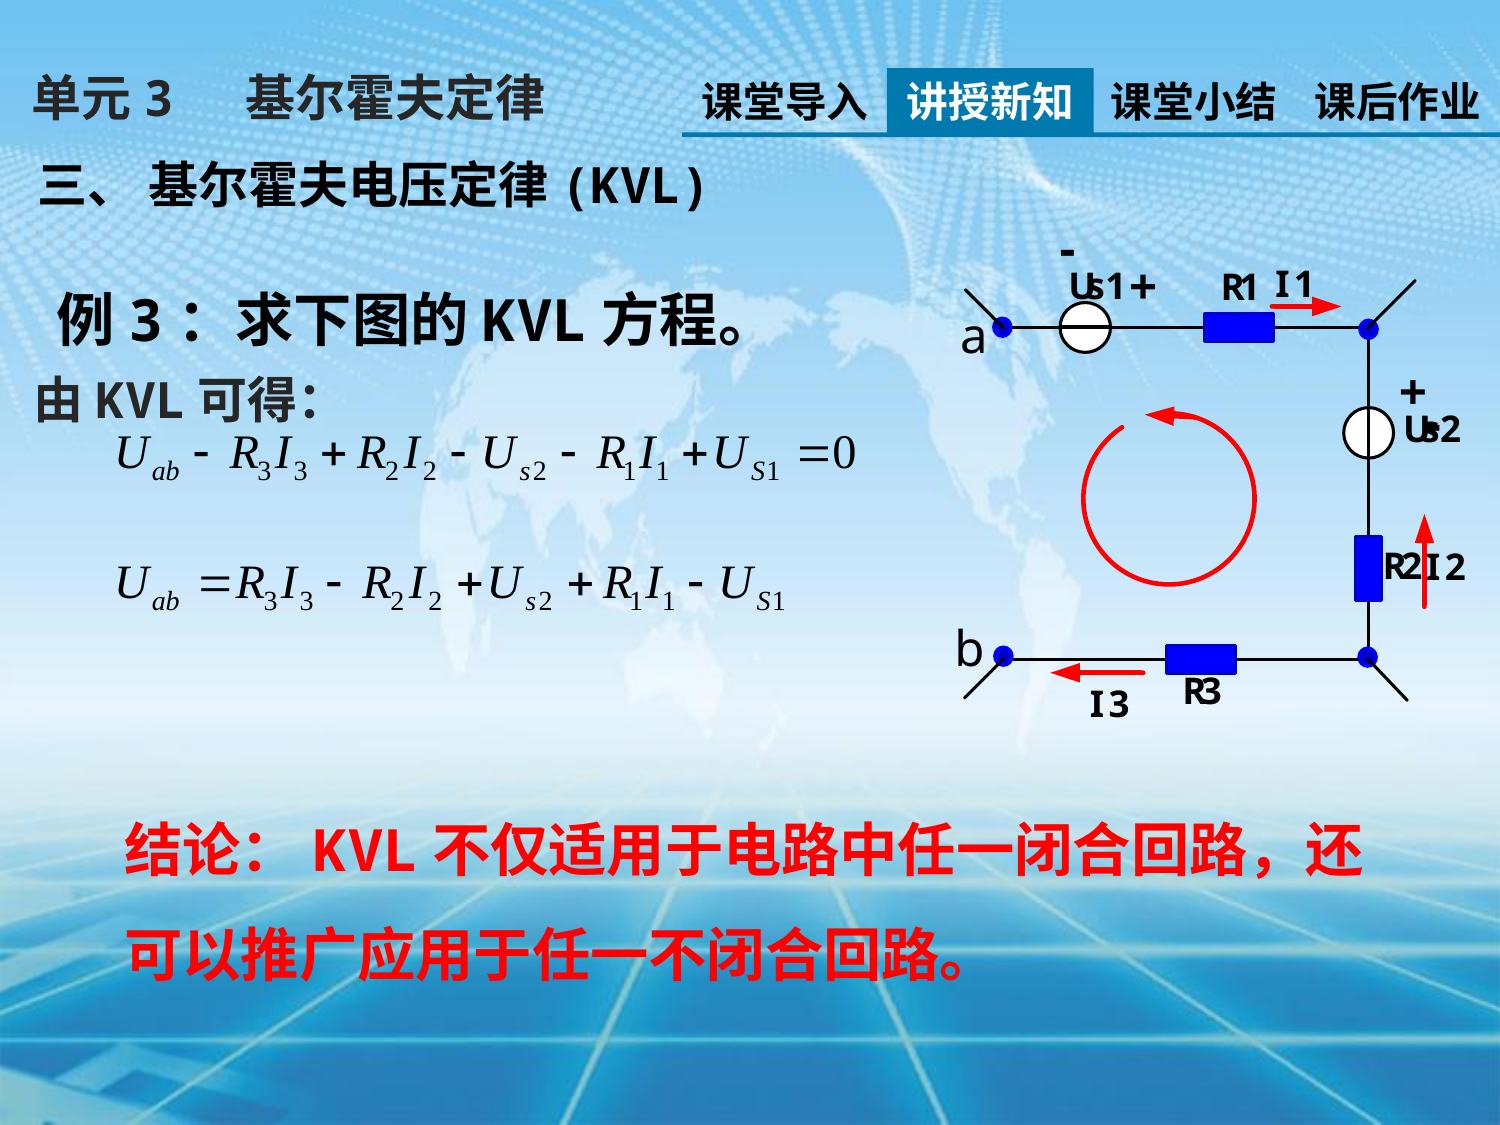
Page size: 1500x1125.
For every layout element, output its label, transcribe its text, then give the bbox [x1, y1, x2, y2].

text_box 三、 基尔霍夫电压定律(KVL) [20, 177, 728, 276]
text_box 例3：求下图的KVL方程。 [41, 240, 792, 361]
text_box 由KVL可得： [18, 331, 363, 436]
picture [0, 0, 1500, 1125]
text_box 结论：KVL不仅适用于电路中任一闭合回路，还 可以推广应用于任一不闭合回路。 [109, 770, 1482, 996]
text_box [109, 550, 797, 623]
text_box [109, 420, 865, 493]
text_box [16, 59, 1500, 135]
